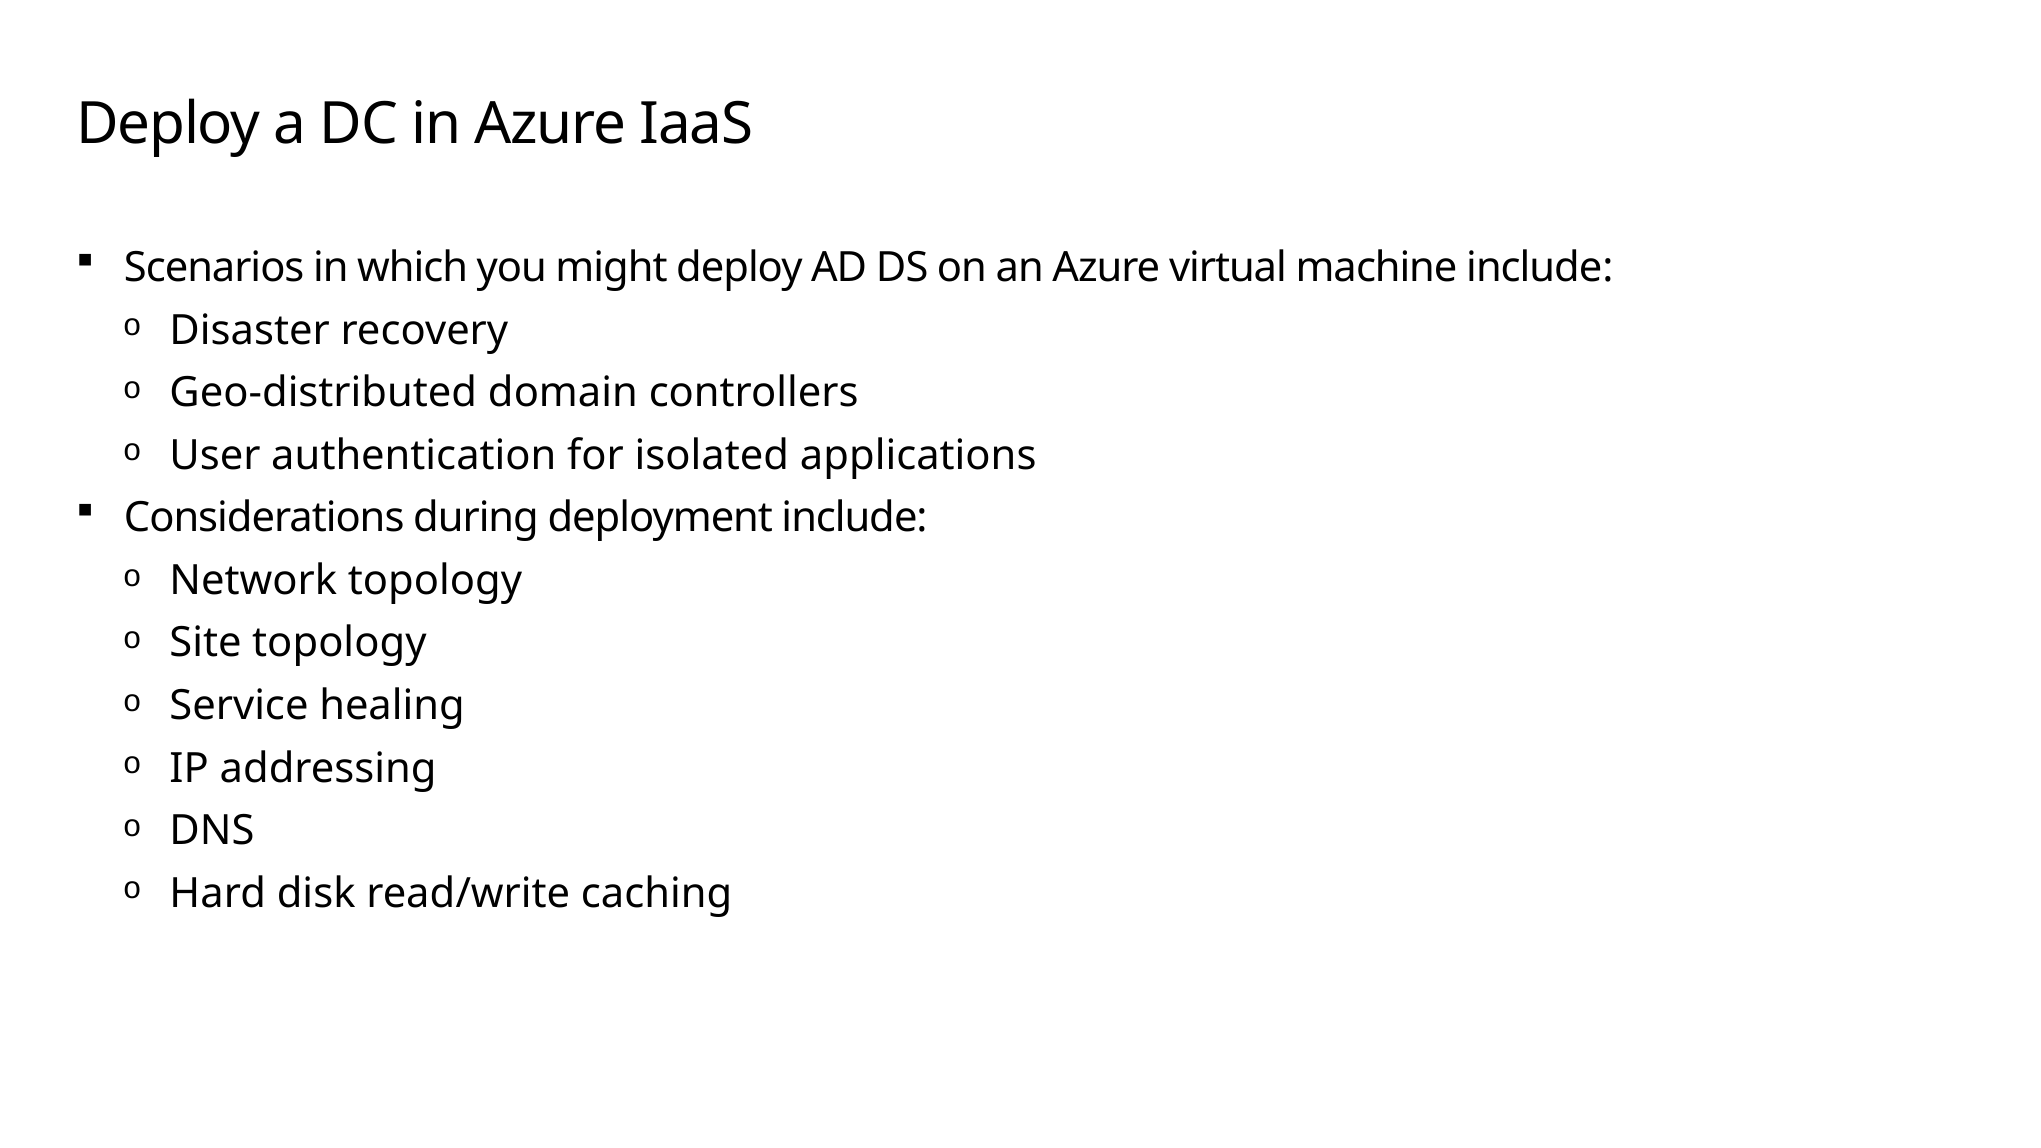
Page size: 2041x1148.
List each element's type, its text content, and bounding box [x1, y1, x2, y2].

title Deploy a DC in Azure IaaS [76, 93, 1968, 161]
list Scenarios in which you might deploy AD DS on an Azure virtual machine include: Disaster recovery Geo-distributed domain controllers User authentication for isolated applications Considerations during deployment include: Network topology Site topology Service healing IP addressing DNS Hard disk read/write caching [76, 240, 1900, 1014]
